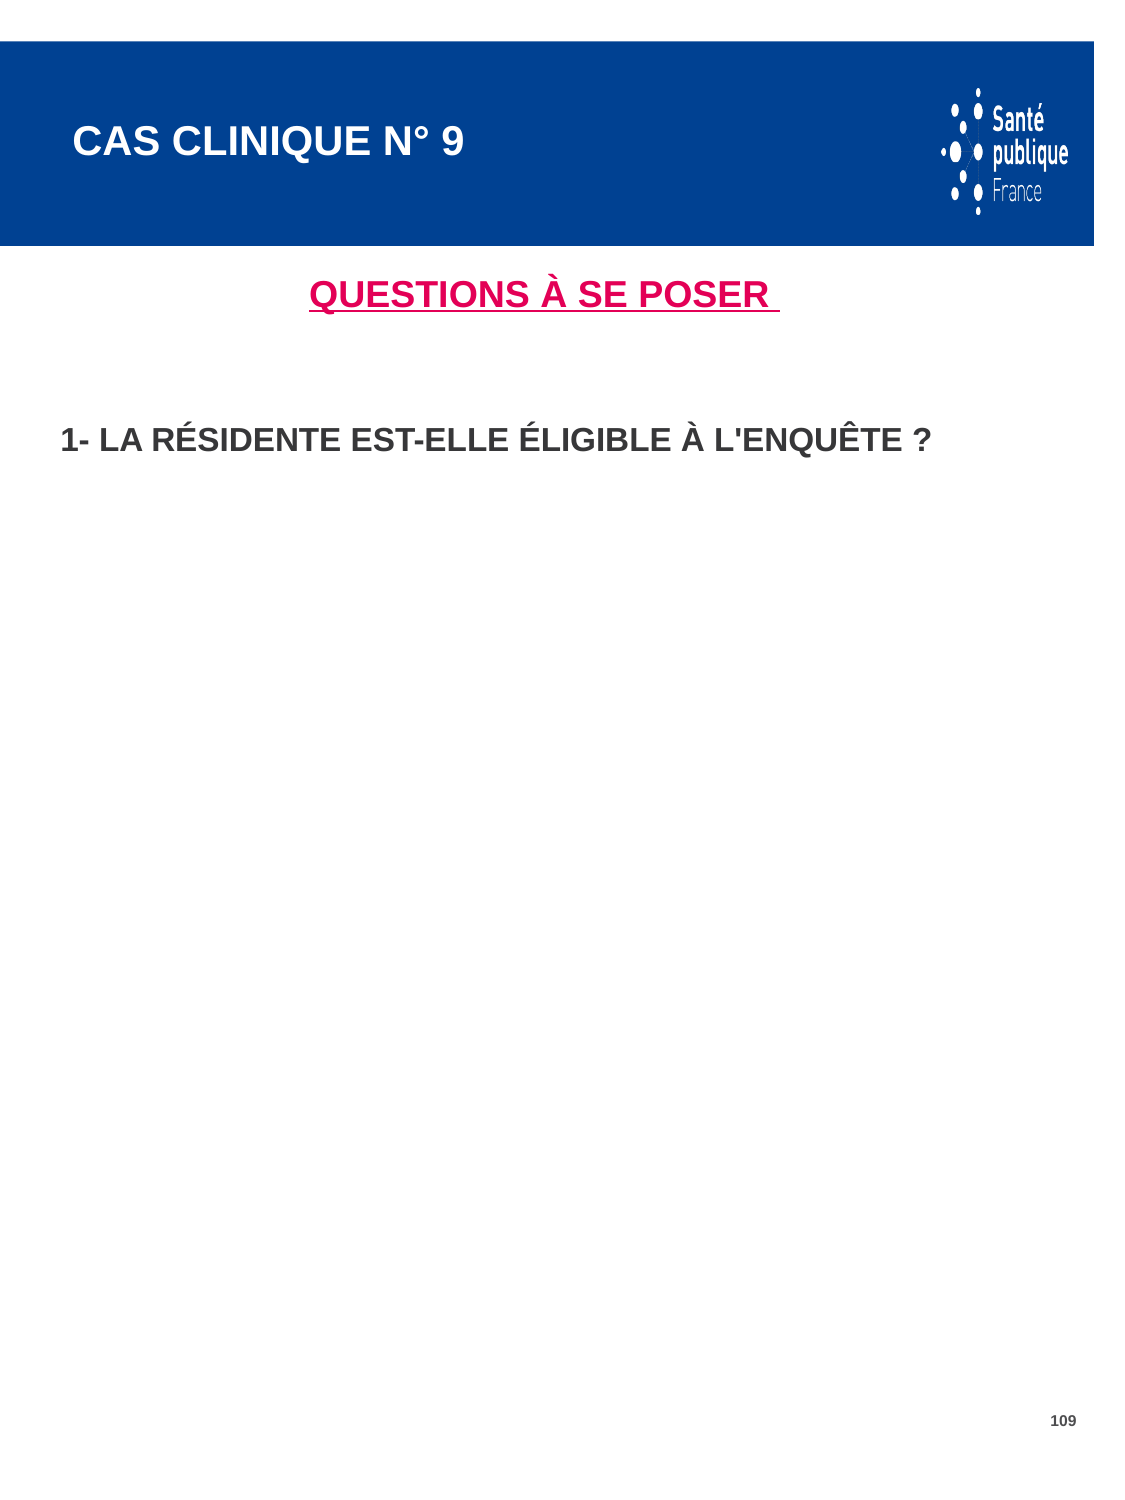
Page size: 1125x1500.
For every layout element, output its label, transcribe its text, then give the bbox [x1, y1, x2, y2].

title Cas clinique n° 9 [66, 41, 908, 246]
picture [941, 88, 1068, 215]
text_box Questions à se poser 1- La résidente est-elle éligible à l'Enquête ? [54, 265, 1035, 1483]
